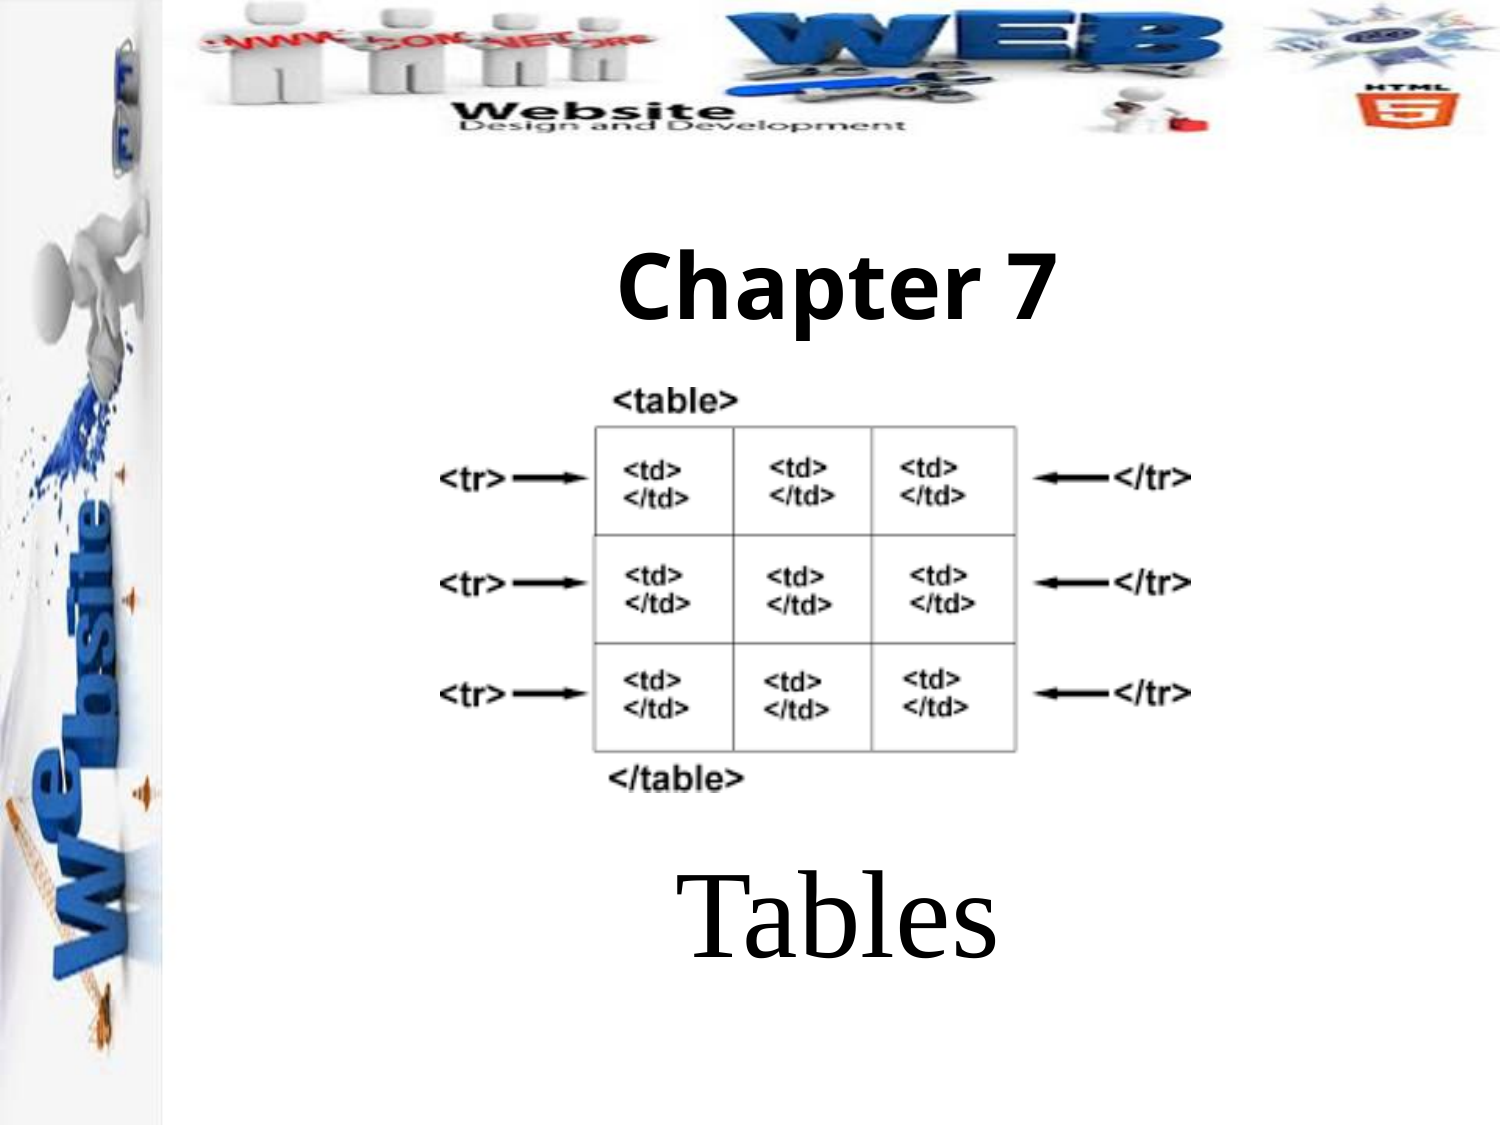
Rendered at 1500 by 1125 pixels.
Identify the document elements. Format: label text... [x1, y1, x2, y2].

title Chapter 7 [174, 162, 1500, 404]
picture [0, 0, 1500, 1125]
subtitle Tables [174, 825, 1500, 1113]
